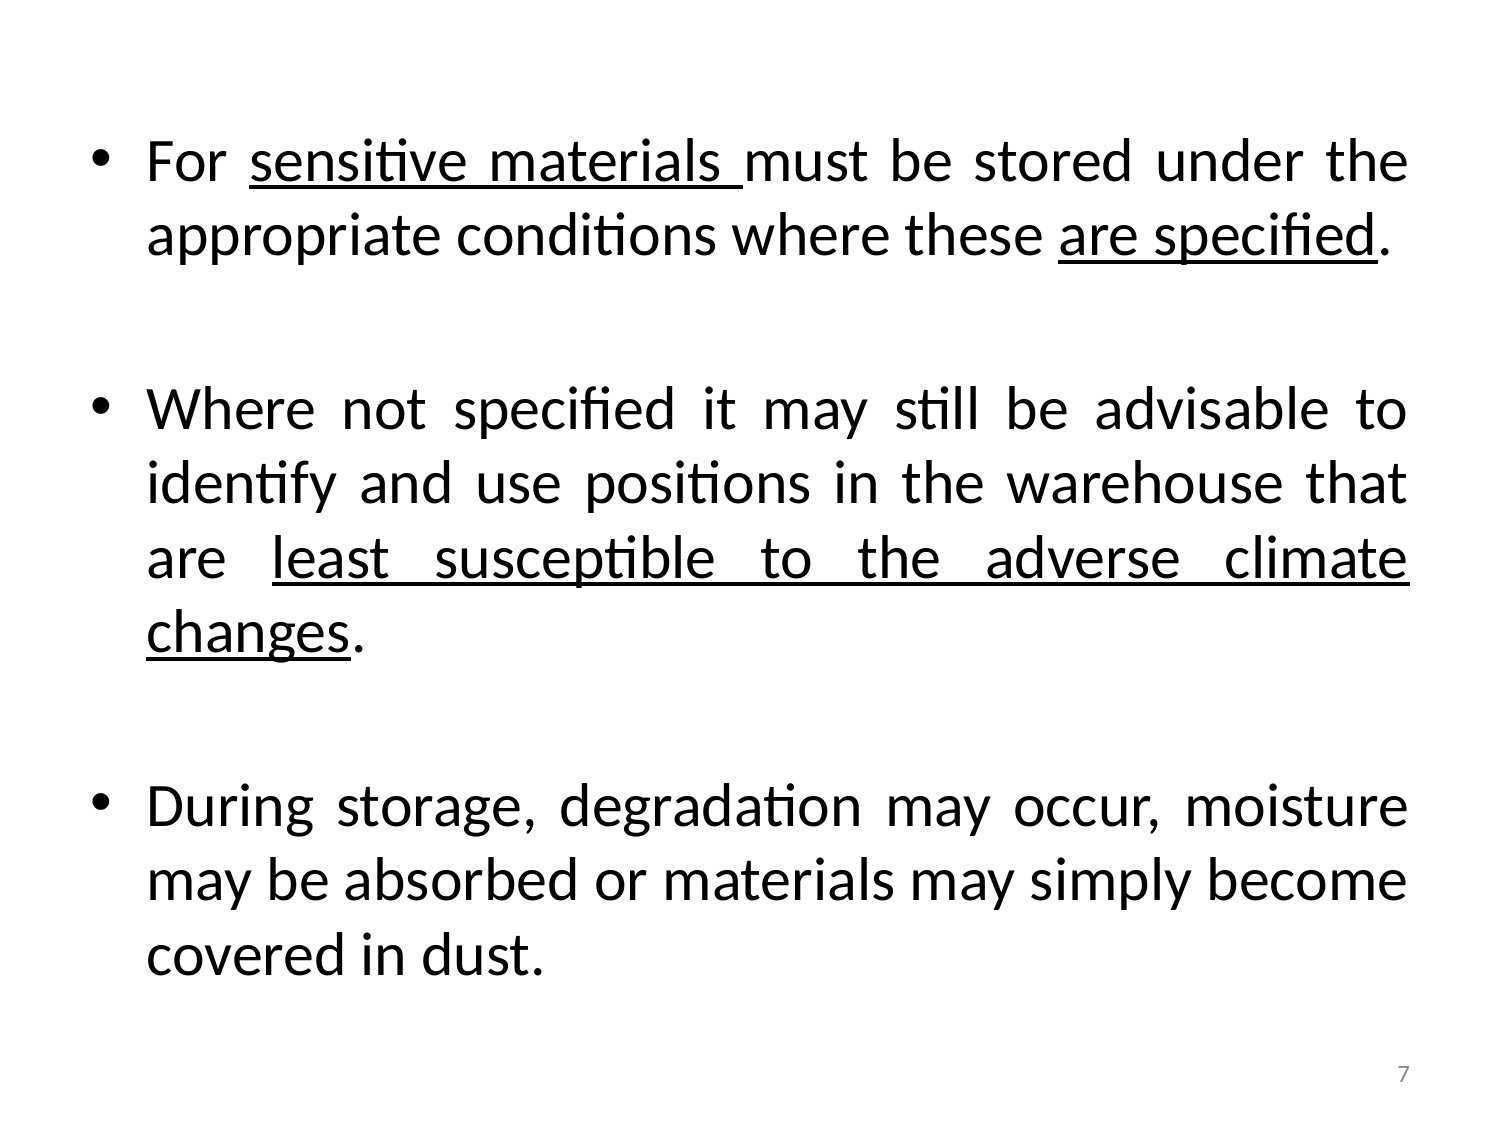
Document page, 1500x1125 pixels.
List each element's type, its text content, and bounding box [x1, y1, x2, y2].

list For sensitive materials must be stored under the appropriate conditions where these are specified. Where not specified it may still be advisable to identify and use positions in the warehouse that are least susceptible to the adverse climate changes. During storage, degradation may occur, moisture may be absorbed or materials may simply become covered in dust. [75, 24, 1425, 1025]
slide_number 7 [1074, 1042, 1425, 1103]
